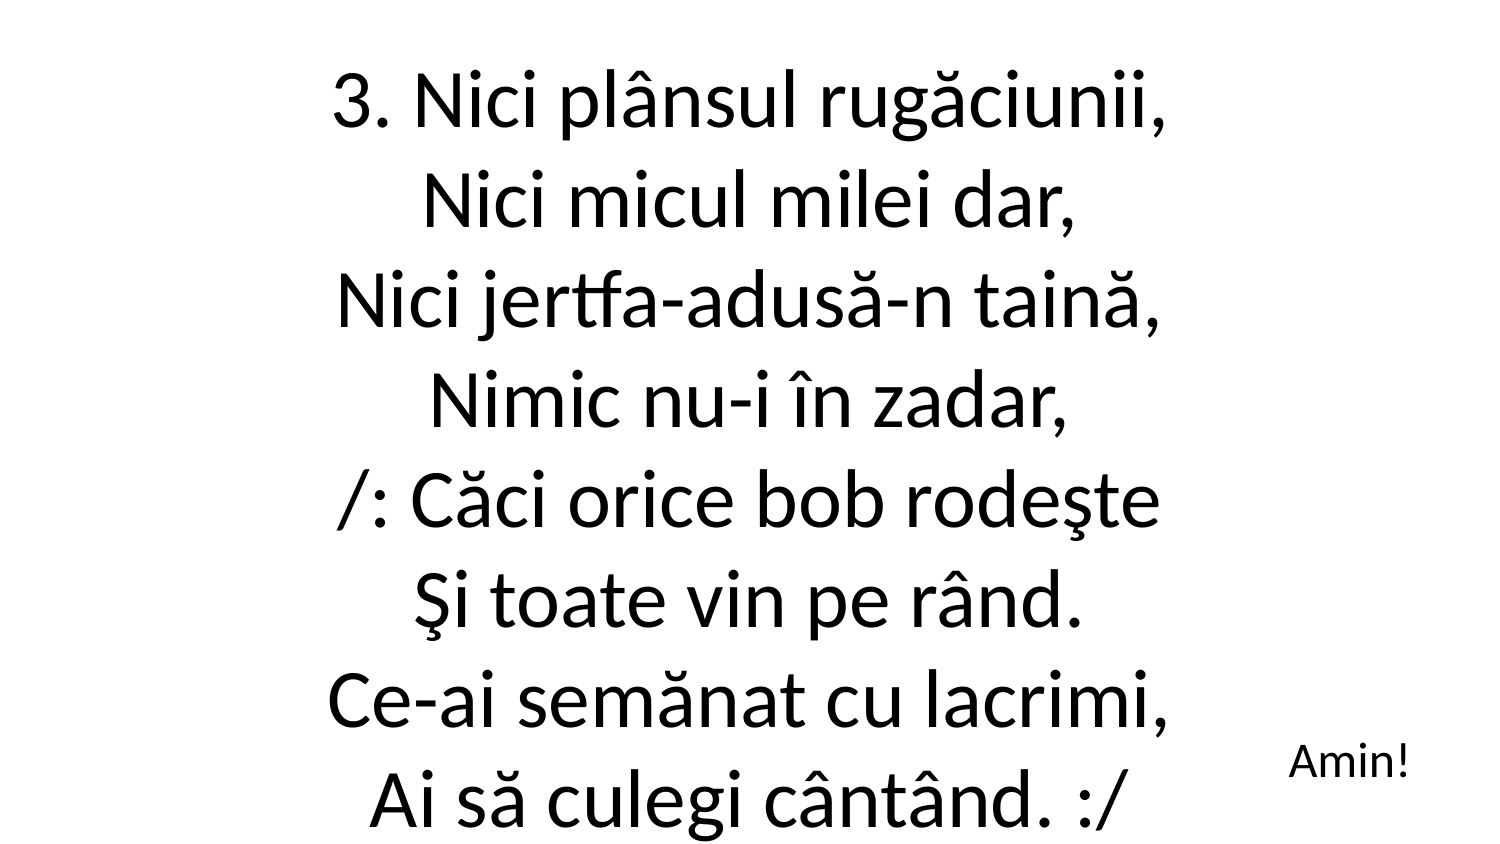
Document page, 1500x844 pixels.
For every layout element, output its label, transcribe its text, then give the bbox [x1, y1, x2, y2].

text_box 3. Nici plânsul rugăciunii, Nici micul milei dar, Nici jertfa-adusă-n taină, Nimic nu-i în zadar, /: Căci orice bob rodeşte Şi toate vin pe rând. Ce-ai semănat cu lacrimi, Ai să culegi cântând. :/ [312, 0, 1188, 844]
text_box Amin! [1273, 674, 1427, 795]
